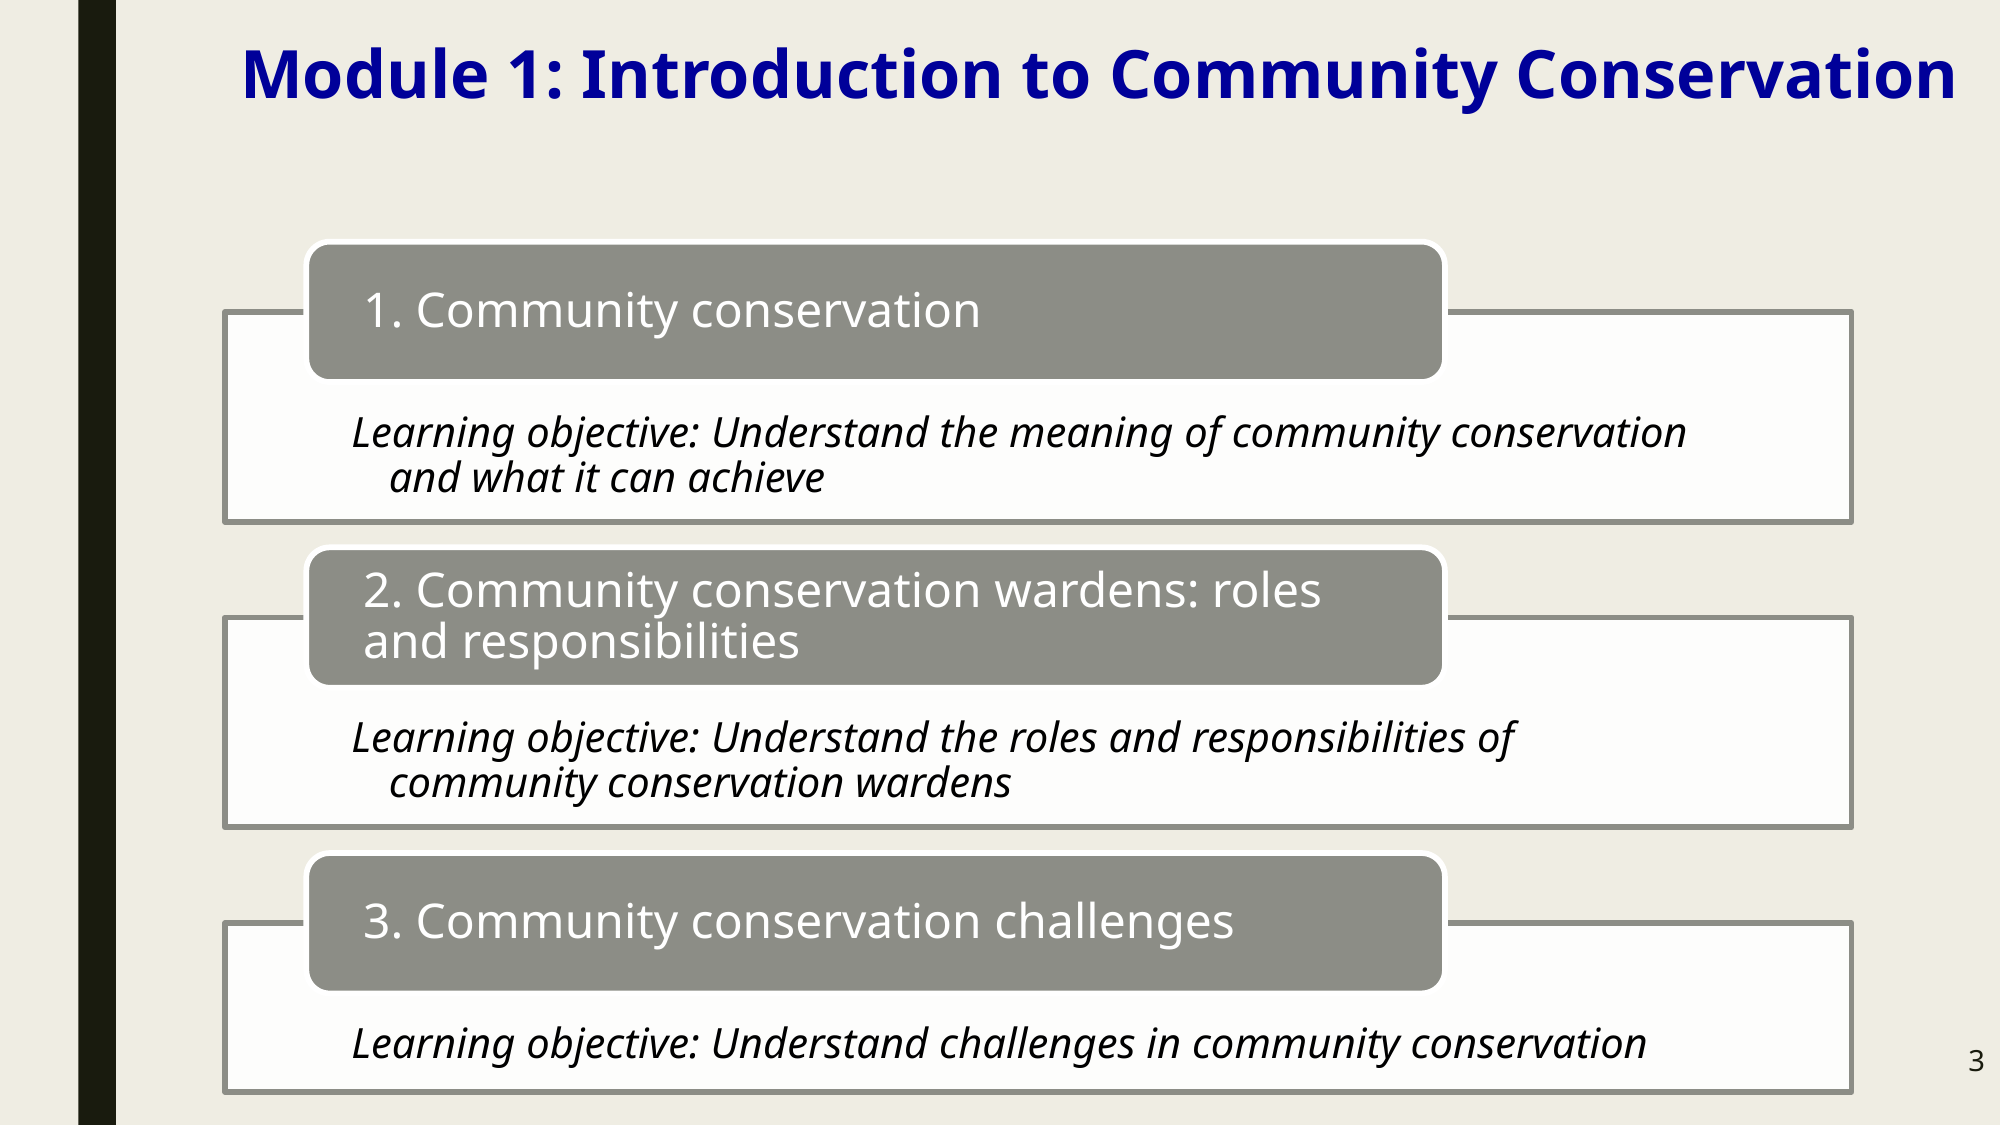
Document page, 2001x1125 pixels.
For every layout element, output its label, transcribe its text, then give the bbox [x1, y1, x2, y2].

slide_number 3 [1851, 999, 2000, 1125]
title Module 1: Introduction to Community Conservation [225, 33, 2000, 169]
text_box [224, 236, 1852, 1098]
